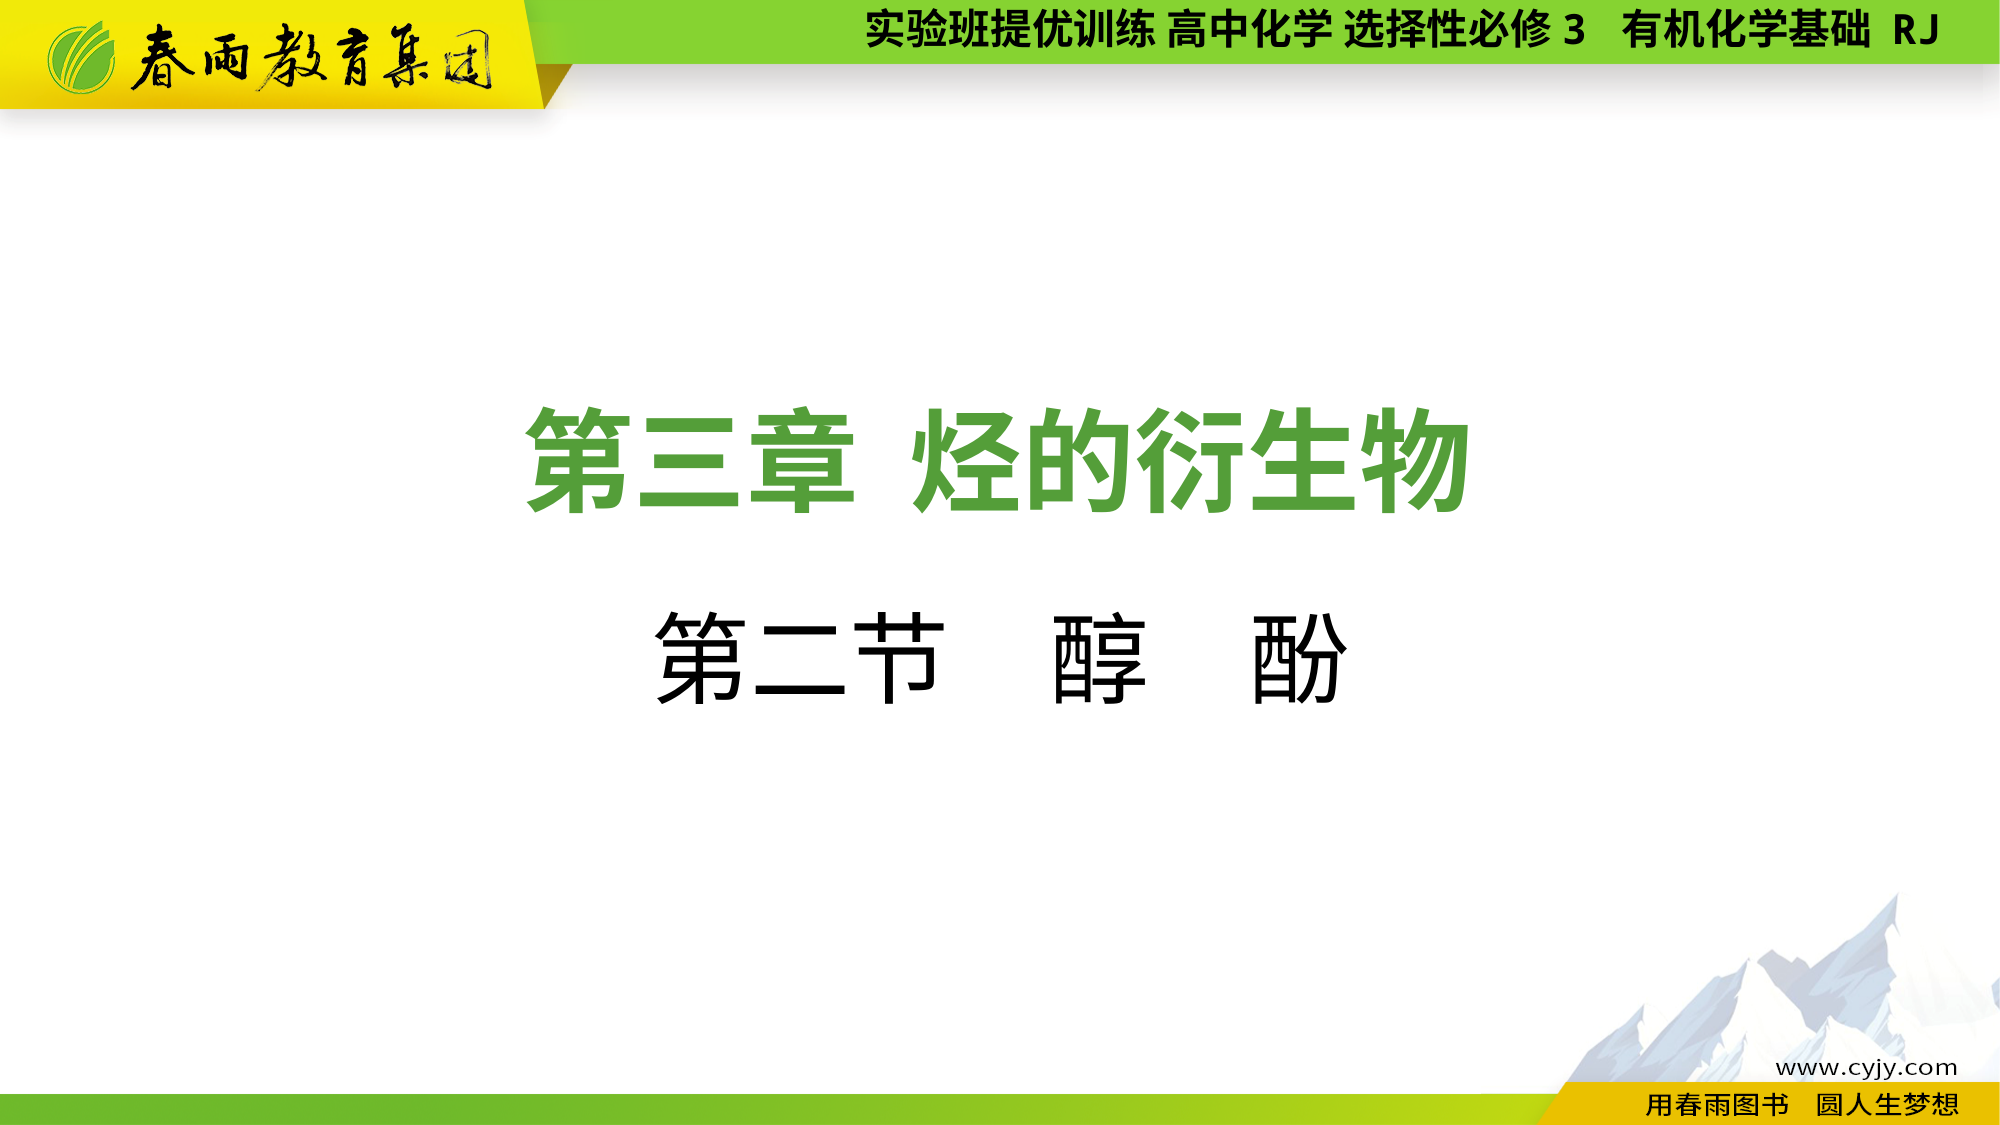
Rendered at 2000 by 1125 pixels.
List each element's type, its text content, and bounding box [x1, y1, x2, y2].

text_box 第三章 烃的衍生物 [16, 316, 1978, 534]
text_box 第二节 醇 酚 [54, 528, 1946, 724]
picture [0, 0, 2000, 1125]
